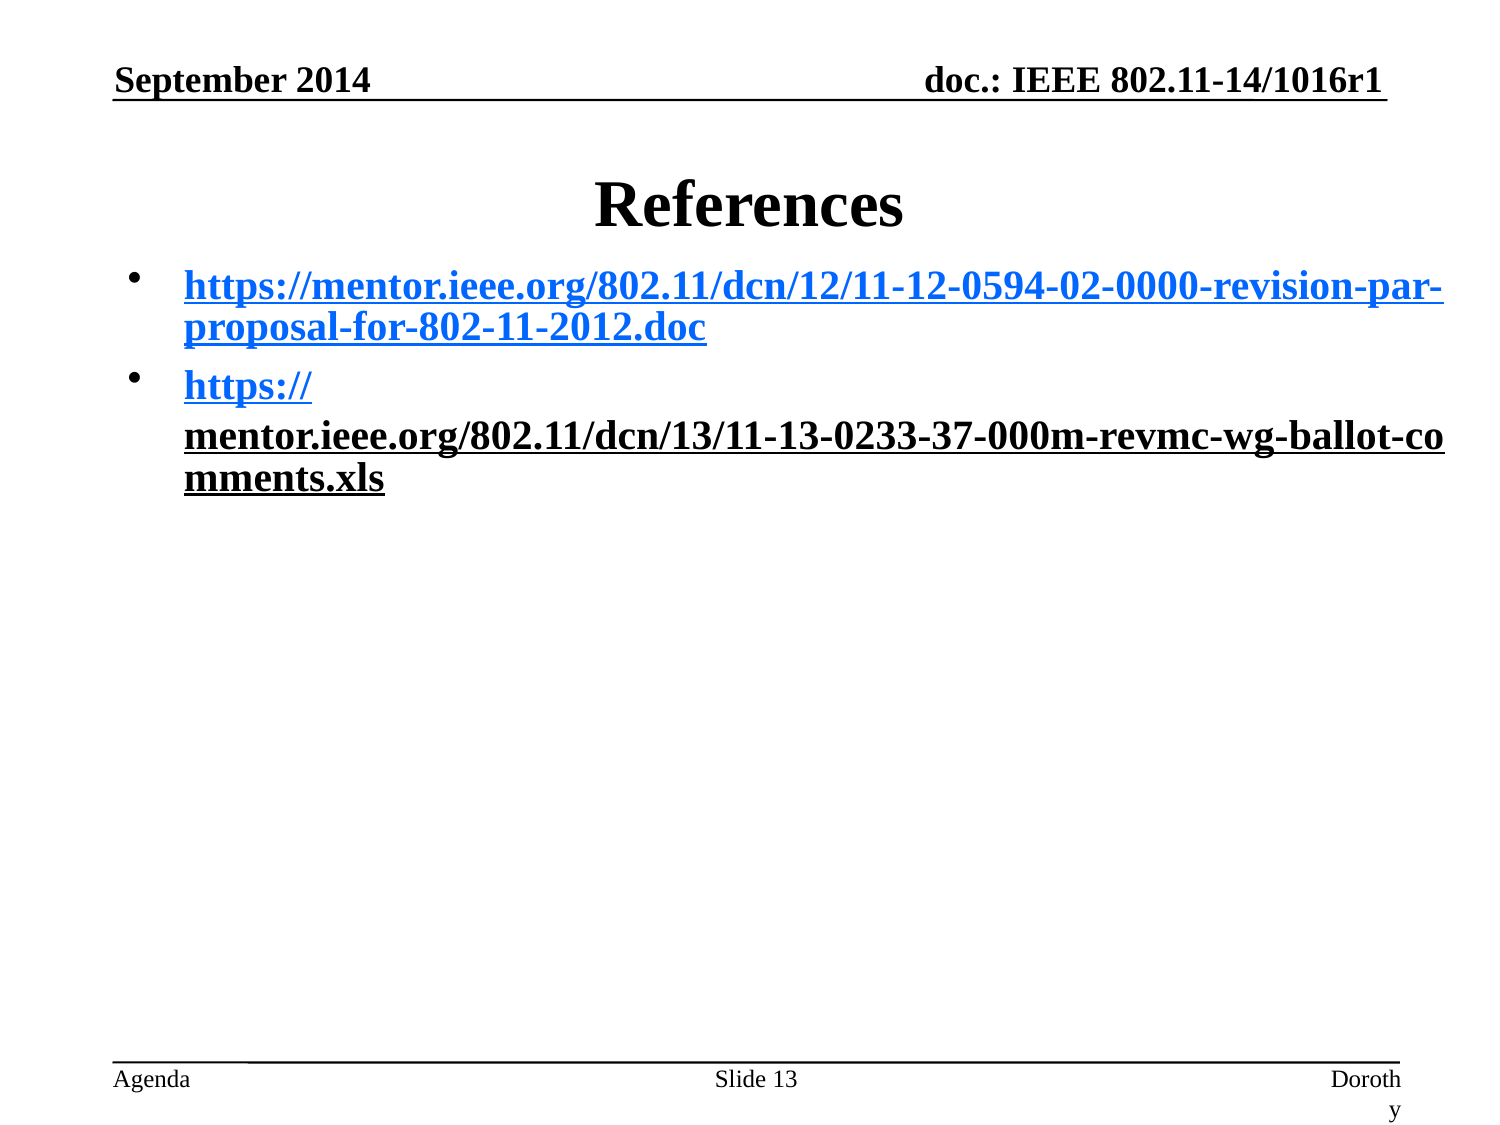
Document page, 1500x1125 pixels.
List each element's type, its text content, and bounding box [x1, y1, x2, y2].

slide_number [114, 54, 425, 100]
list https://mentor.ieee.org/802.11/dcn/12/11-12-0594-02-0000-revision-par-proposal-for-802-11-2012.doc https://mentor.ieee.org/802.11/dcn/13/11-13-0233-37-000m-revmc-wg-ballot-comments.xls [112, 249, 1463, 1125]
title References [112, 112, 1388, 249]
